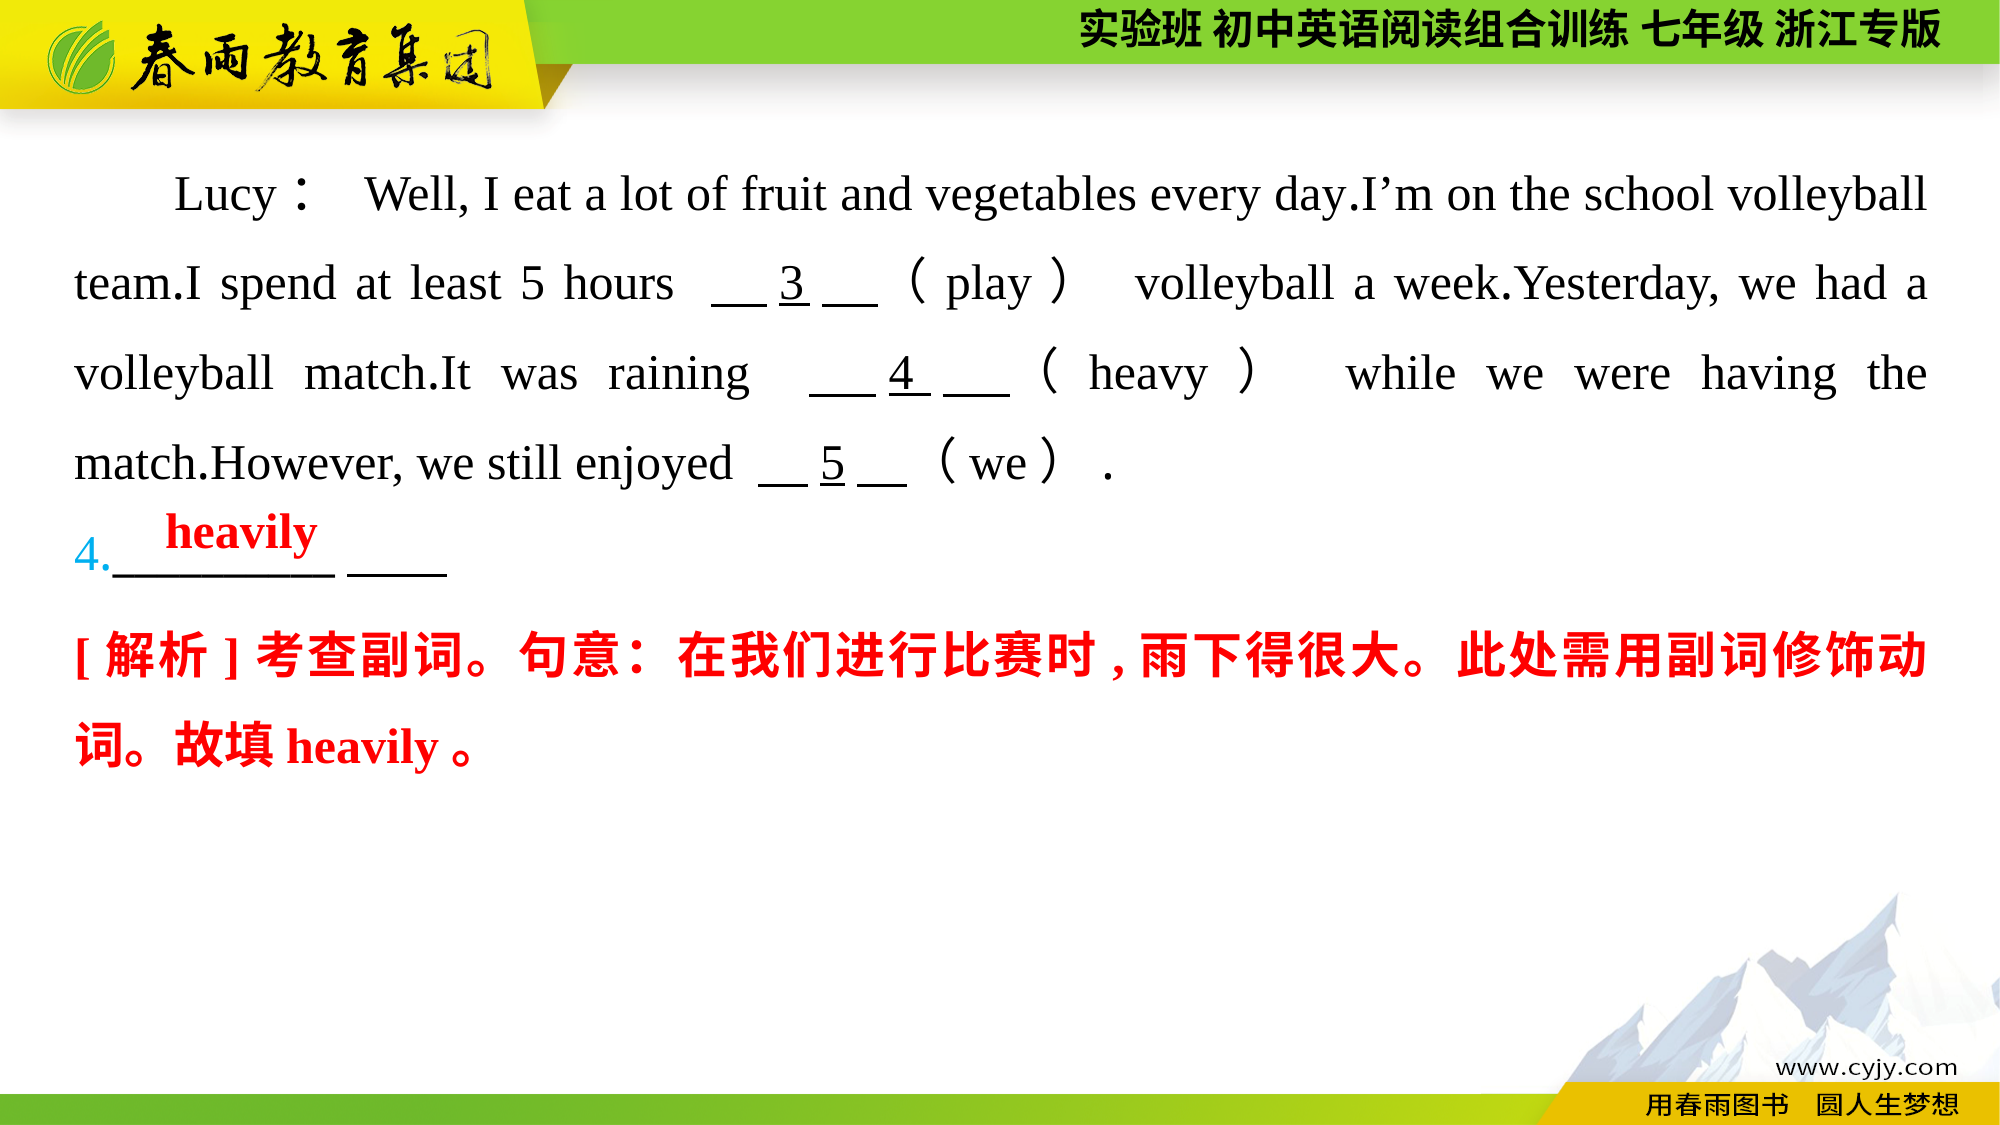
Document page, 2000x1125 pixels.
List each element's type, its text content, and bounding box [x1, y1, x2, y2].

text_box [解析]考查副词。句意：在我们进行比赛时,雨下得很大。此处需用副词修饰动词。故填heavily。 [59, 586, 1944, 782]
list Lucy： Well, I eat a lot of fruit and vegetables every day.I’m on the school volleyball team.I spend at least 5 hours 3 （play） volleyball a week.Yesterday, we had a volleyball match.It was raining 4 （heavy） while we were having the match.However, we still enjoyed 5 （we）. 4.__________ [59, 122, 1944, 586]
picture [0, 0, 2000, 1125]
text_box heavily [150, 491, 333, 567]
